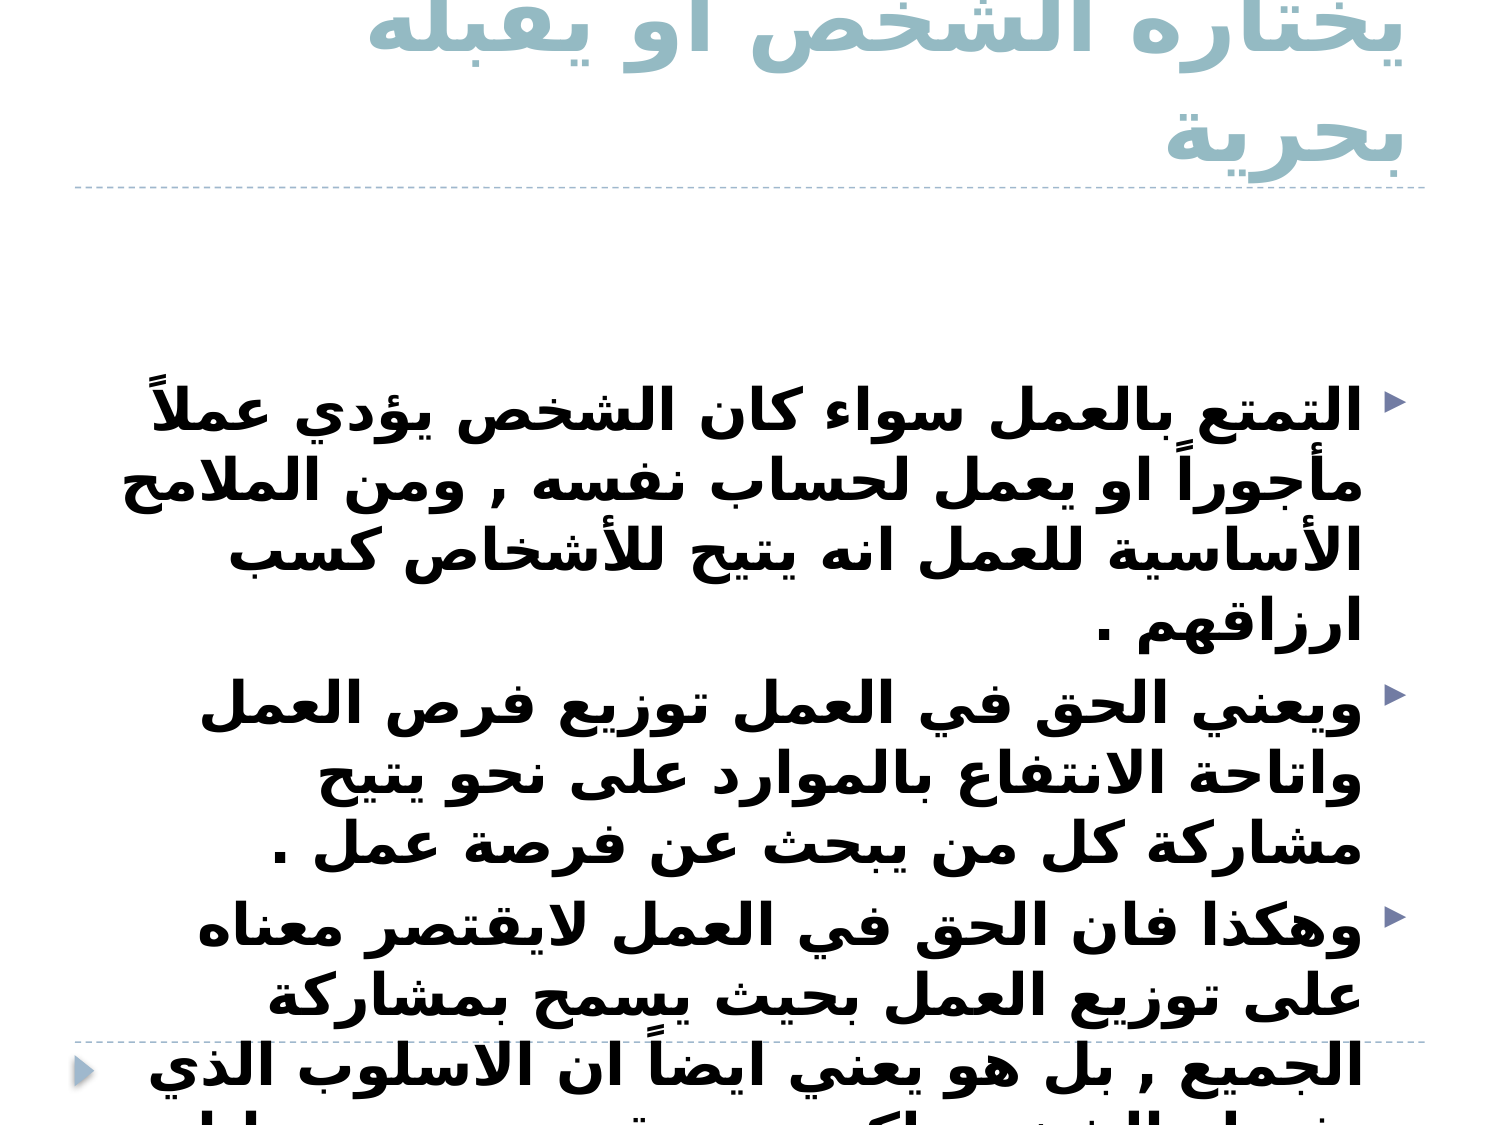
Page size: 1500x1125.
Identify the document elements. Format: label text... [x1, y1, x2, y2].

list التمتع بالعمل سواء كان الشخص يؤدي عملاً مأجوراً او يعمل لحساب نفسه , ومن الملامح الأساسية للعمل انه يتيح للأشخاص كسب ارزاقهم . ويعني الحق في العمل توزيع فرص العمل واتاحة الانتفاع بالموارد على نحو يتيح مشاركة كل من يبحث عن فرصة عمل . وهكذا فان الحق في العمل لايقتصر معناه على توزيع العمل بحيث يسمح بمشاركة الجميع , بل هو يعني ايضاً ان الاسلوب الذي يفضله الشخص لكسب رزقه هو من ضمانات حقوق الانسان ايضاً. [75, 200, 1425, 1010]
title 4- الحق بالقيام بالعمل الذي يختاره الشخص او يقبله بحرية [75, 24, 1425, 188]
